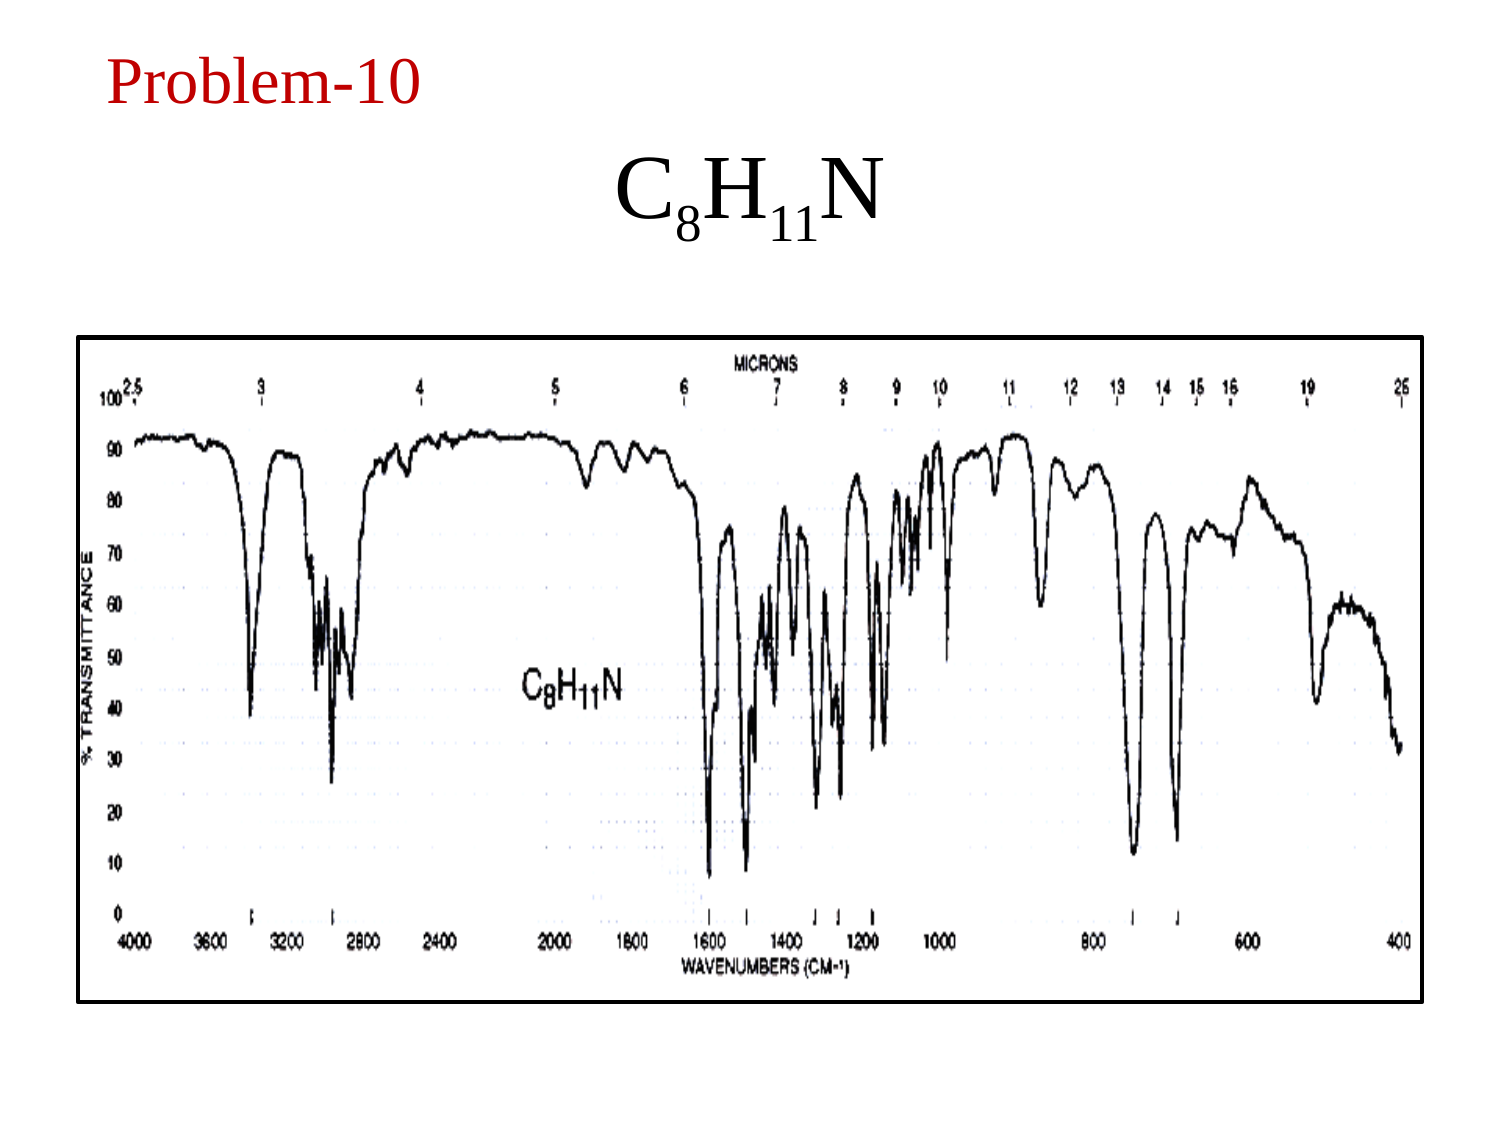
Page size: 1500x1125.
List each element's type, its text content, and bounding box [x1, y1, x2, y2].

text_box C8H11N [599, 119, 901, 260]
picture [79, 339, 1420, 1000]
text_box Problem-10 [91, 29, 437, 125]
